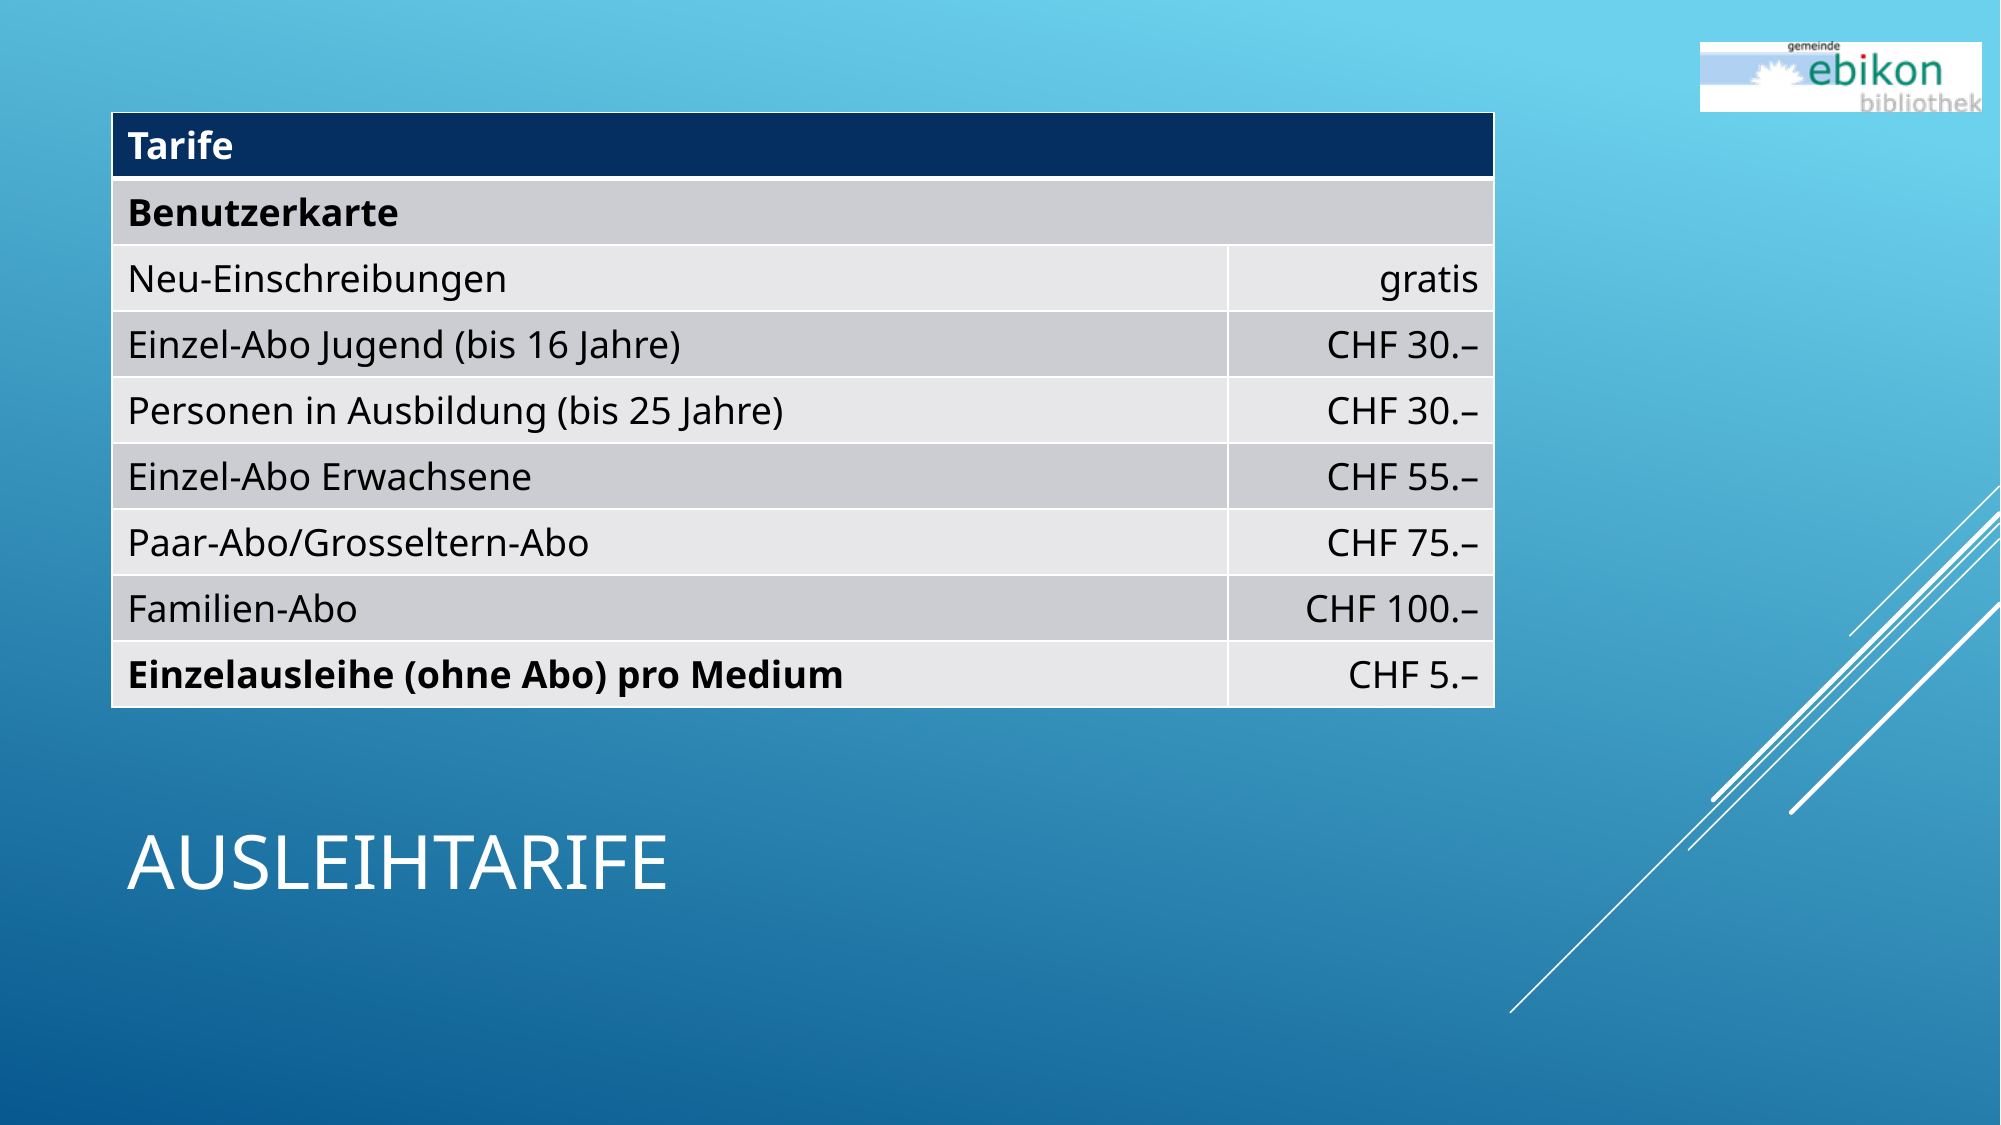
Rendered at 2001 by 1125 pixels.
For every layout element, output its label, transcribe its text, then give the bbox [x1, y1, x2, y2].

table_cell Benutzerkarte [113, 181, 1493, 244]
table_cell Personen in Ausbildung (bis 25 Jahre) [113, 378, 1227, 442]
table_cell CHF 100.– [1229, 576, 1493, 640]
table_cell gratis [1229, 246, 1493, 310]
table_cell Einzel-Abo Erwachsene [113, 444, 1227, 508]
title Ausleihtarife [112, 736, 1513, 984]
table_cell CHF 30.– [1229, 378, 1493, 442]
table_cell Einzel-Abo Jugend (bis 16 Jahre) [113, 312, 1227, 376]
table_cell CHF 5.– [1229, 642, 1493, 706]
table_header Tarife [113, 113, 1493, 176]
table_cell Einzelausleihe (ohne Abo) pro Medium [113, 642, 1227, 706]
table_cell CHF 30.– [1229, 312, 1493, 376]
table_cell CHF 75.– [1229, 510, 1493, 574]
table_cell Paar-Abo/Grosseltern-Abo [113, 510, 1227, 574]
picture [1700, 41, 1983, 113]
table_cell Neu-Einschreibungen [113, 246, 1227, 310]
table_cell Familien-Abo [113, 576, 1227, 640]
table_cell CHF 55.– [1229, 444, 1493, 508]
